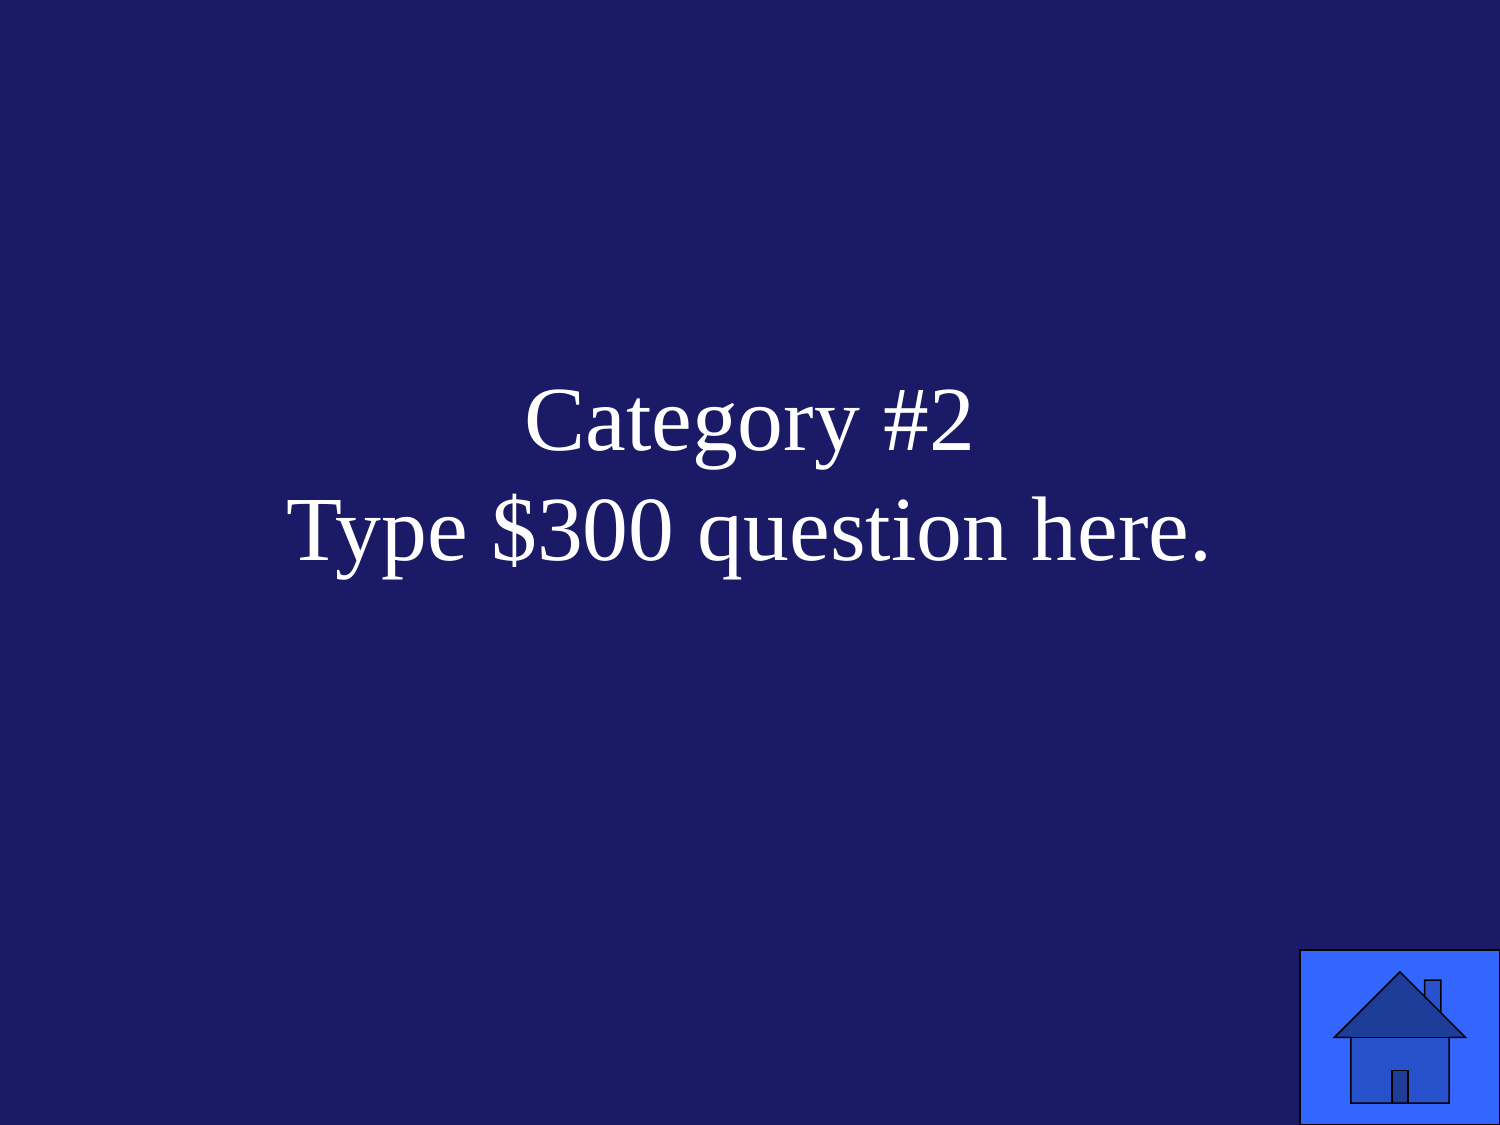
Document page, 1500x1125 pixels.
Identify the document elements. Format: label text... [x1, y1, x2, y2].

title Category #2 Type $300 question here. [112, 374, 1388, 563]
text_box [1299, 950, 1500, 1125]
